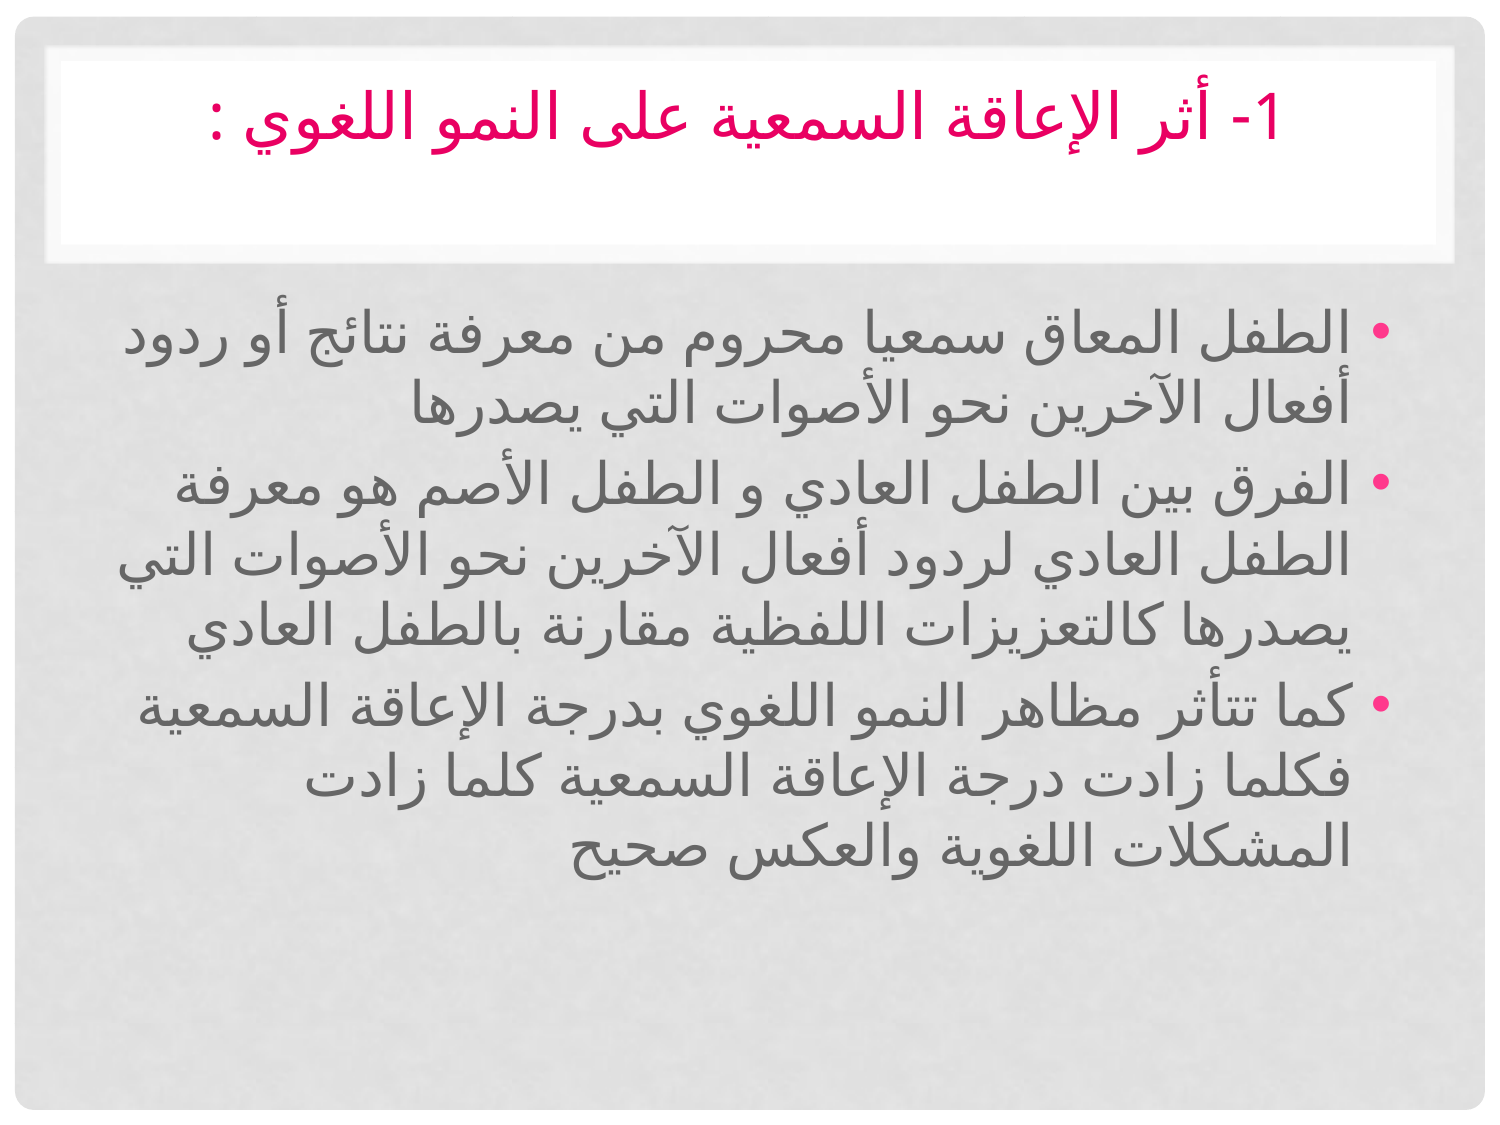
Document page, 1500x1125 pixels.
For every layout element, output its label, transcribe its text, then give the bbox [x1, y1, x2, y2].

title 1- أثر الإعاقة السمعية على النمو اللغوي : [69, 66, 1425, 238]
list الطفل المعاق سمعيا محروم من معرفة نتائج أو ردود أفعال الآخرين نحو الأصوات التي يصدرها الفرق بين الطفل العادي و الطفل الأصم هو معرفة الطفل العادي لردود أفعال الآخرين نحو الأصوات التي يصدرها كالتعزيزات اللفظية مقارنة بالطفل العادي كما تتأثر مظاهر النمو اللغوي بدرجة الإعاقة السمعية فكلما زادت درجة الإعاقة السمعية كلما زادت المشكلات اللغوية والعكس صحيح [75, 287, 1425, 1005]
